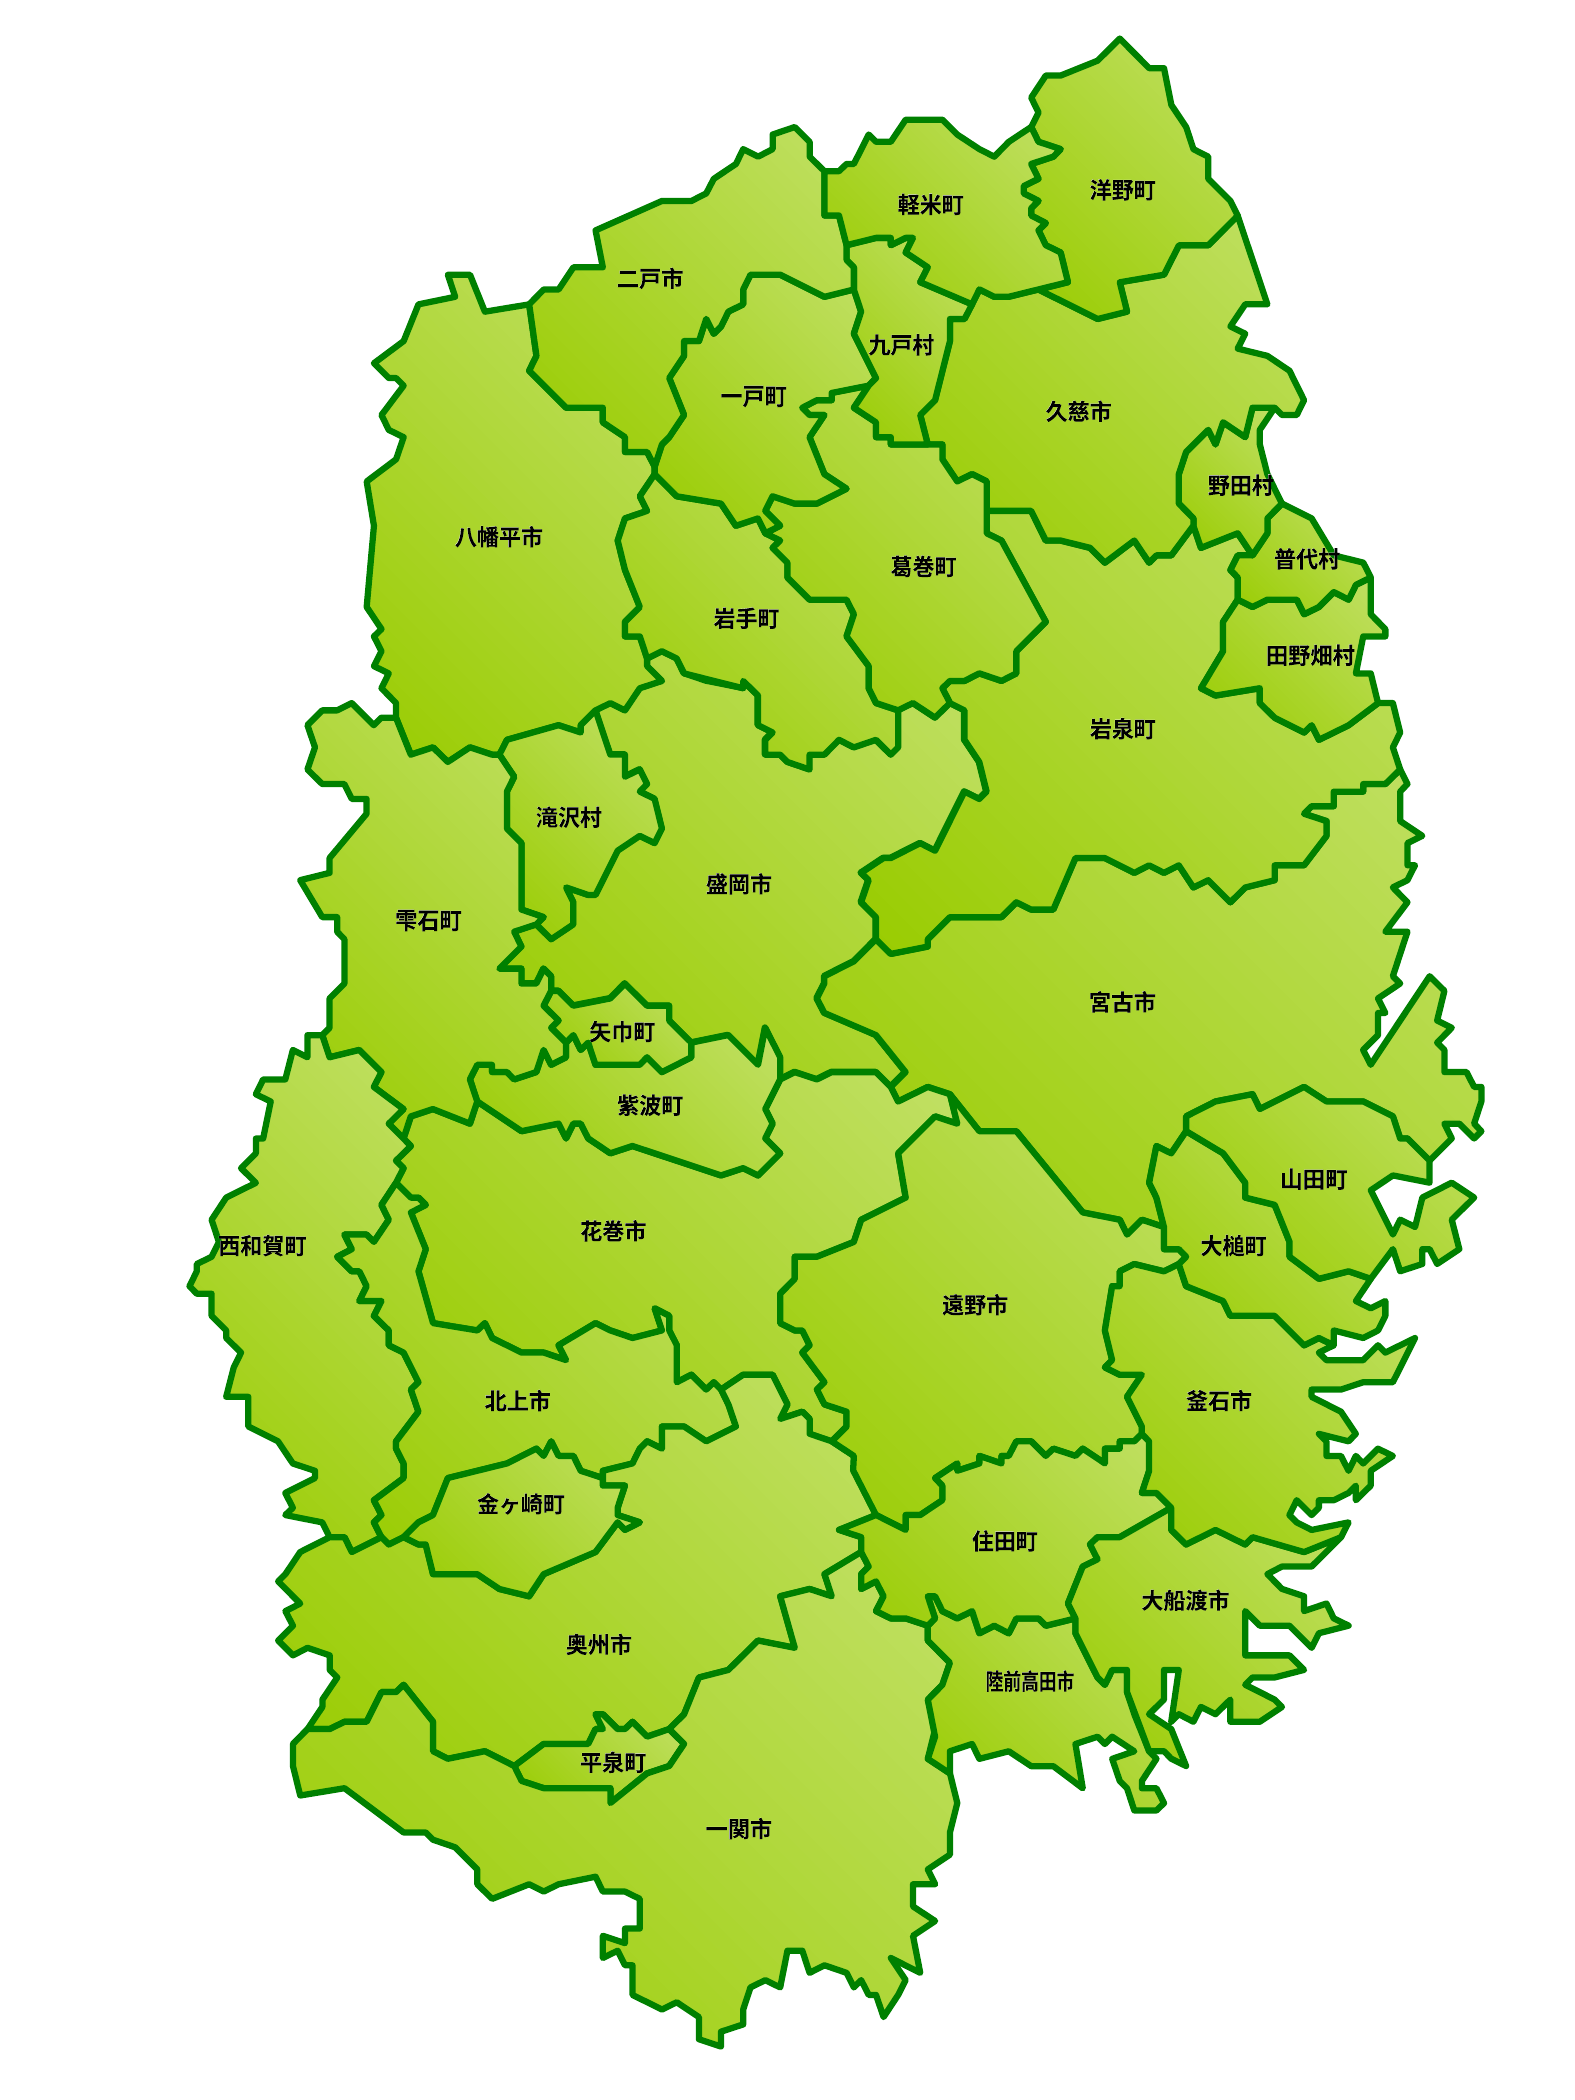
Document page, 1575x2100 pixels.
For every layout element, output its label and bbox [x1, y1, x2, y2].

text_box [720, 385, 787, 408]
text_box [617, 1093, 683, 1117]
text_box [189, 38, 1482, 2047]
text_box [589, 1020, 655, 1043]
text_box [1185, 1389, 1252, 1412]
text_box [713, 606, 780, 630]
text_box [942, 1293, 1008, 1316]
text_box [218, 1234, 307, 1257]
text_box [1045, 399, 1112, 423]
text_box [1089, 178, 1156, 201]
text_box [1089, 990, 1156, 1013]
text_box [565, 1633, 632, 1656]
text_box [1274, 547, 1340, 570]
text_box [890, 555, 957, 578]
text_box [580, 1219, 646, 1242]
text_box [1089, 717, 1156, 740]
text_box [536, 805, 602, 829]
text_box [1208, 473, 1274, 497]
text_box [484, 1389, 551, 1412]
text_box [971, 1529, 1038, 1552]
text_box [1141, 1589, 1230, 1612]
text_box [477, 1492, 565, 1515]
text_box [1267, 643, 1355, 667]
text_box [986, 1669, 1074, 1693]
text_box [705, 872, 772, 895]
text_box [868, 333, 934, 356]
text_box [580, 1750, 646, 1774]
text_box [617, 267, 683, 290]
text_box [395, 909, 462, 932]
text_box [454, 525, 543, 548]
text_box [897, 193, 964, 216]
text_box [1200, 1234, 1267, 1257]
text_box [1281, 1167, 1348, 1191]
text_box [705, 1817, 772, 1840]
